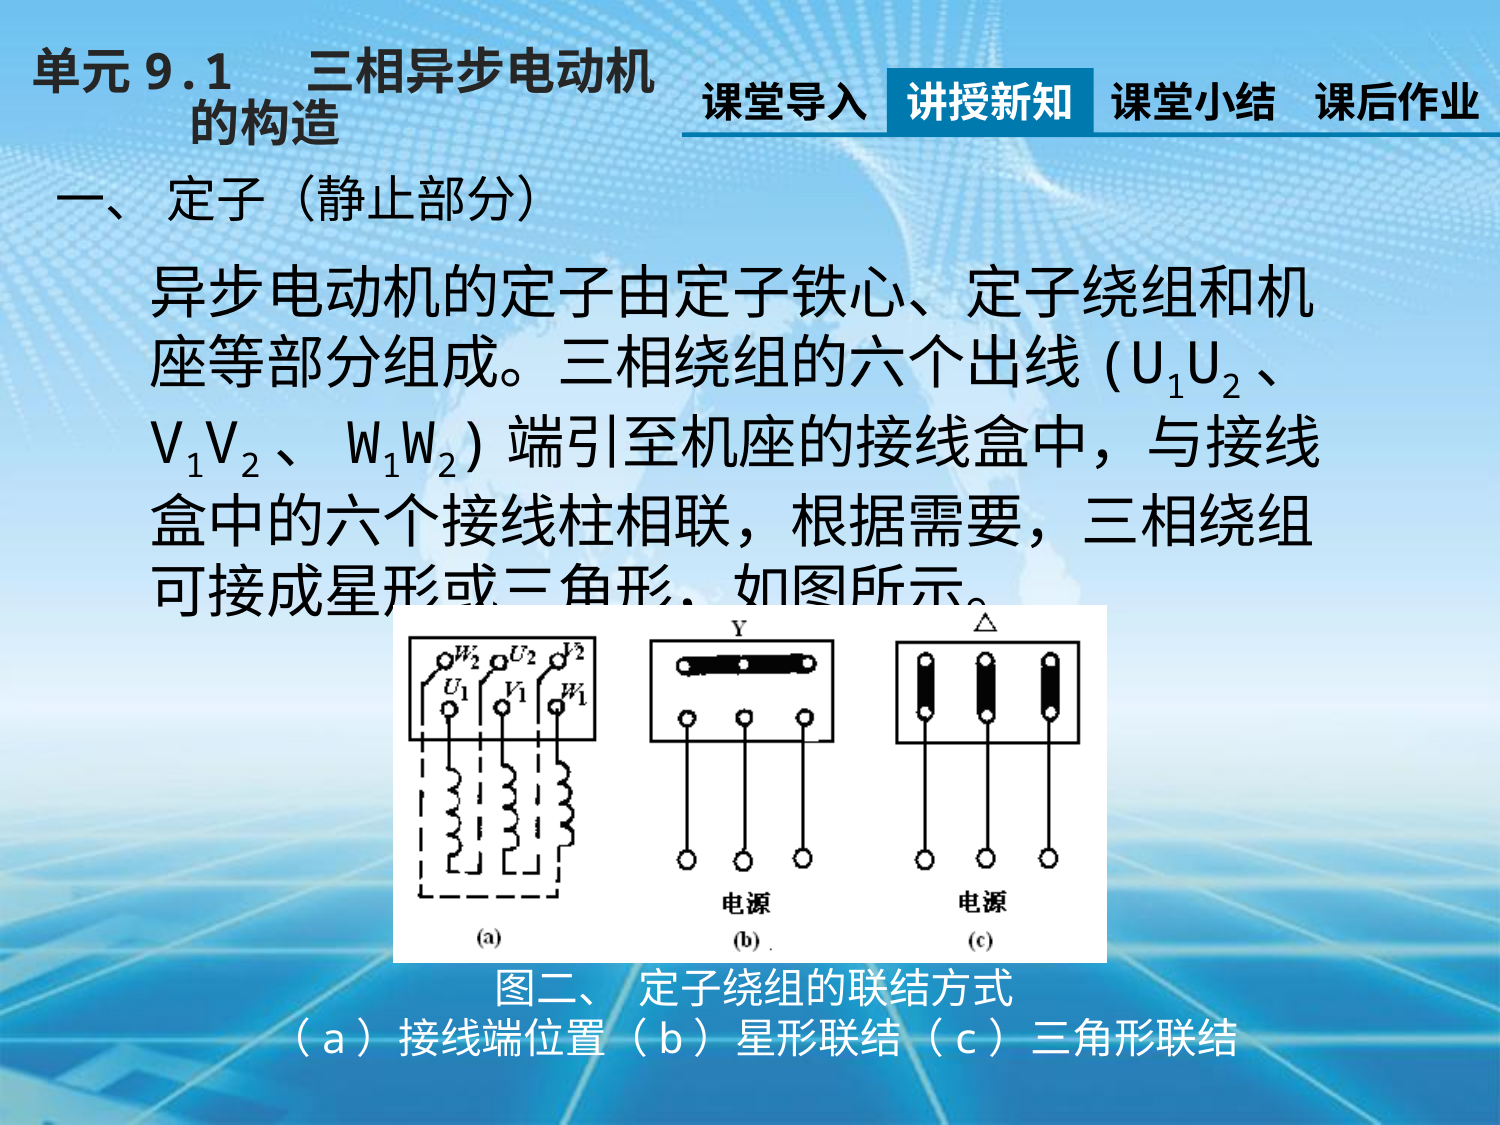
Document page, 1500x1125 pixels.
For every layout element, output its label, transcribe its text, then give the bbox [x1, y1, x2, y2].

text_box 一、 定子（静止部分） [40, 160, 1391, 348]
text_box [16, 39, 1500, 160]
picture [0, 0, 1500, 1125]
text_box 图二、 定子绕组的联结方式 （a）接线端位置（b）星形联结（c）三角形联结 [254, 954, 1255, 1069]
text_box 异步电动机的定子由定子铁心、定子绕组和机座等部分组成。三相绕组的六个出线(U1U2、V1V2、W1W2)端引至机座的接线盒中，与接线盒中的六个接线柱相联，根据需要，三相绕组可接成星形或三角形，如图所示。 [134, 348, 1375, 632]
